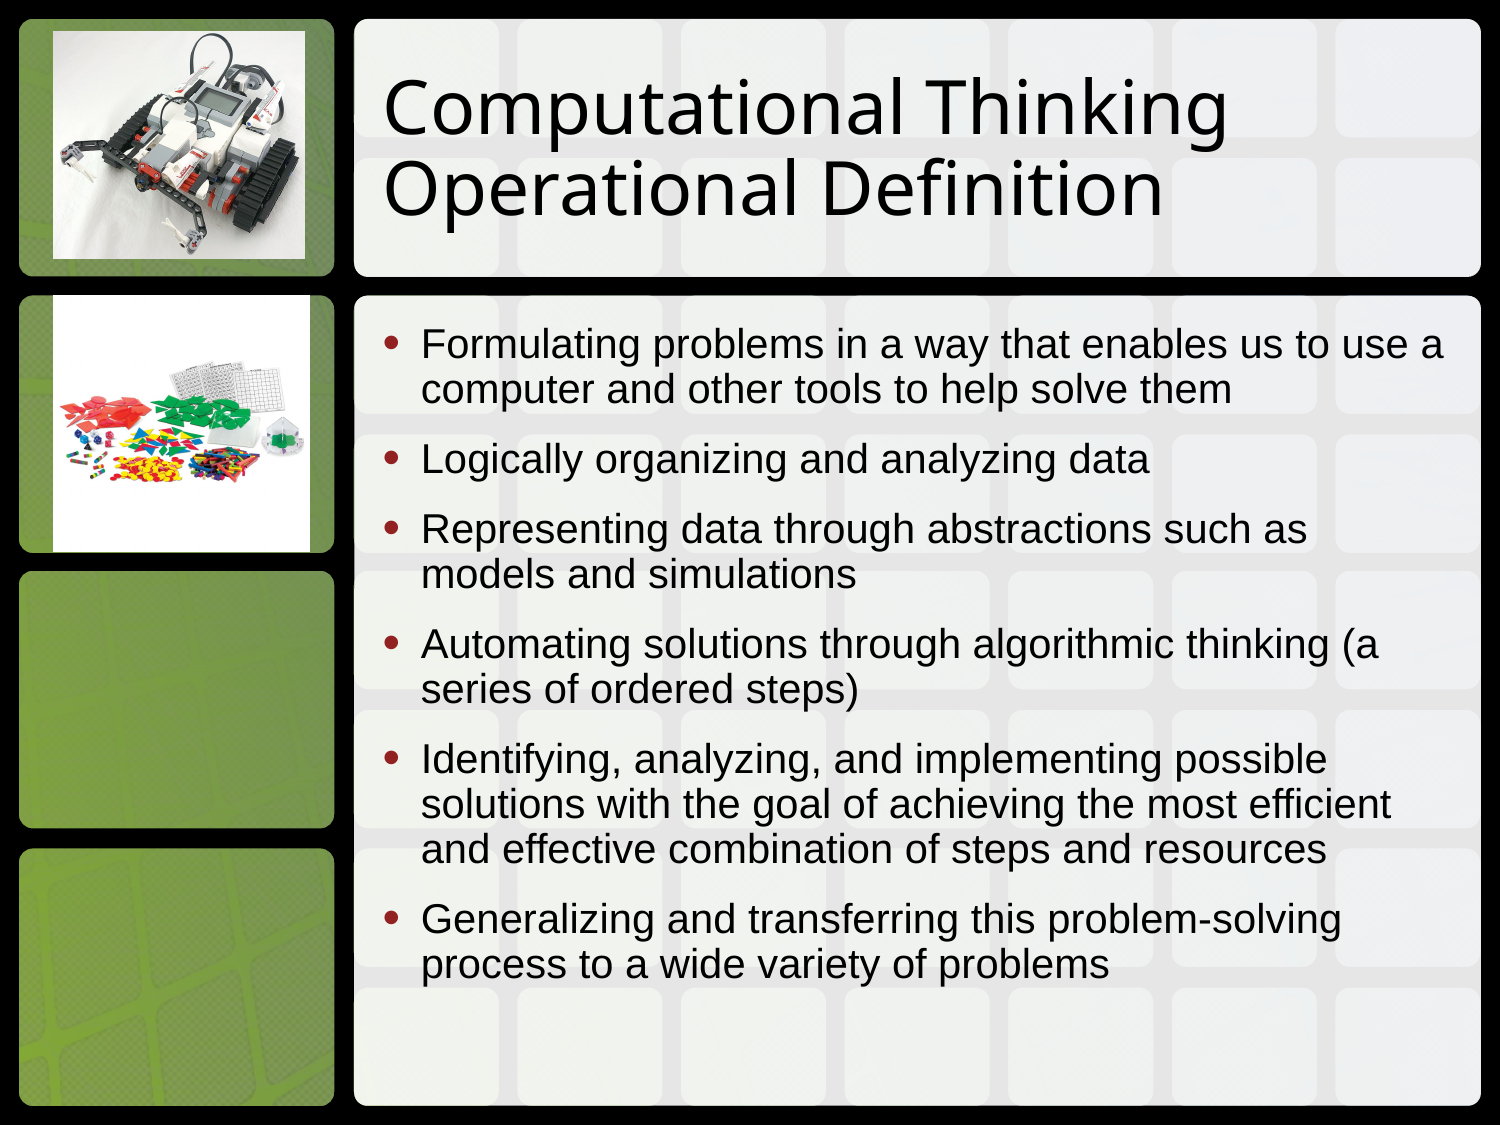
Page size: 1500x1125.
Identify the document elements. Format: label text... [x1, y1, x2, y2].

title Computational Thinking Operational Definition [367, 24, 1468, 277]
picture [19, 849, 334, 1106]
picture [19, 295, 334, 553]
picture [19, 571, 334, 828]
list Formulating problems in a way that enables us to use a computer and other tools to help solve them Logically organizing and analyzing data Representing data through abstractions such as models and simulations Automating solutions through algorithmic thinking (a series of ordered steps) Identifying, analyzing, and implementing possible solutions with the goal of achieving the most efficient and effective combination of steps and resources Generalizing and transferring this problem-solving process to a wide variety of problems [367, 314, 1468, 1106]
picture [19, 19, 334, 276]
